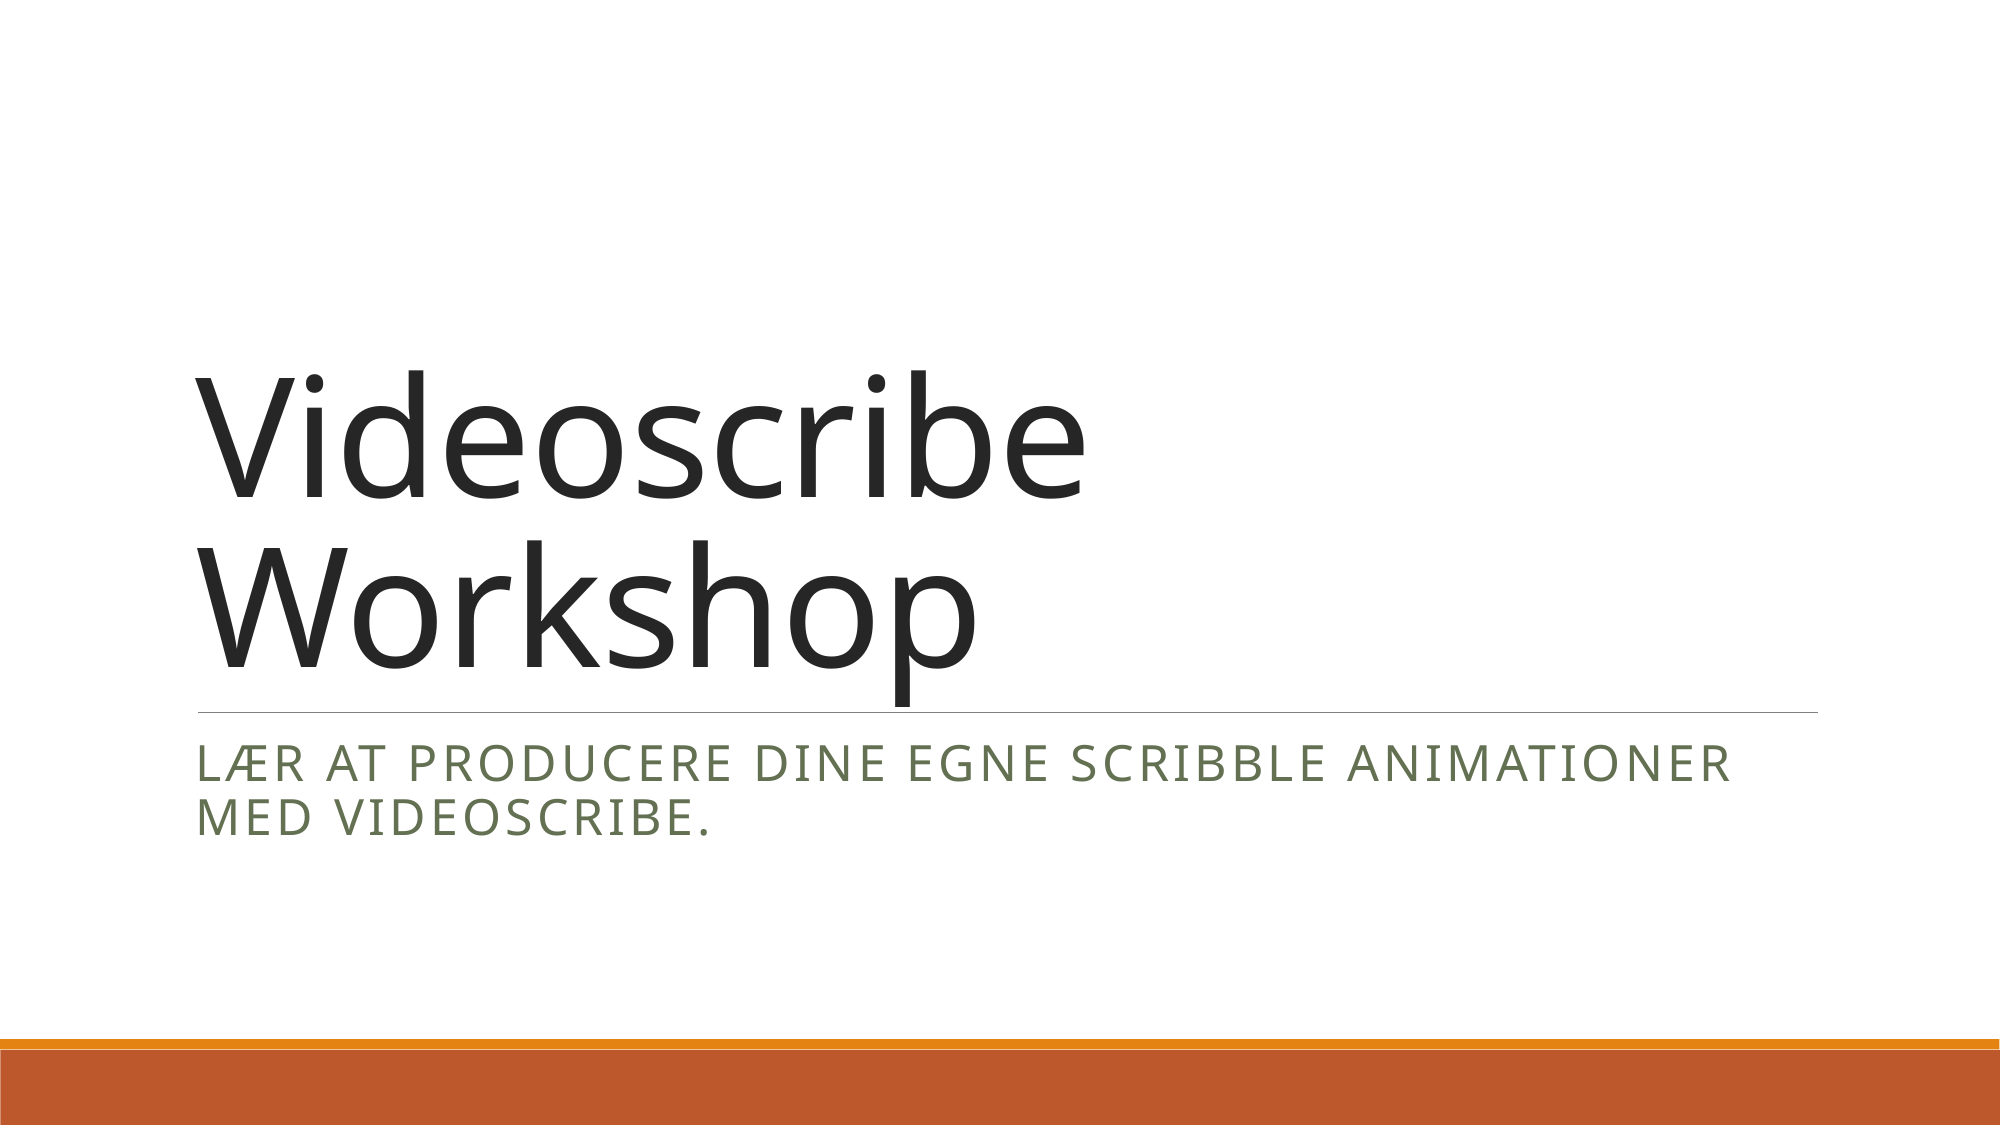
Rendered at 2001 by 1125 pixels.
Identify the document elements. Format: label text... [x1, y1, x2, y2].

title Videoscribe Workshop [180, 124, 1830, 710]
subtitle Lær at producere dine egne scribble animationer med Videoscribe. [180, 730, 1831, 919]
